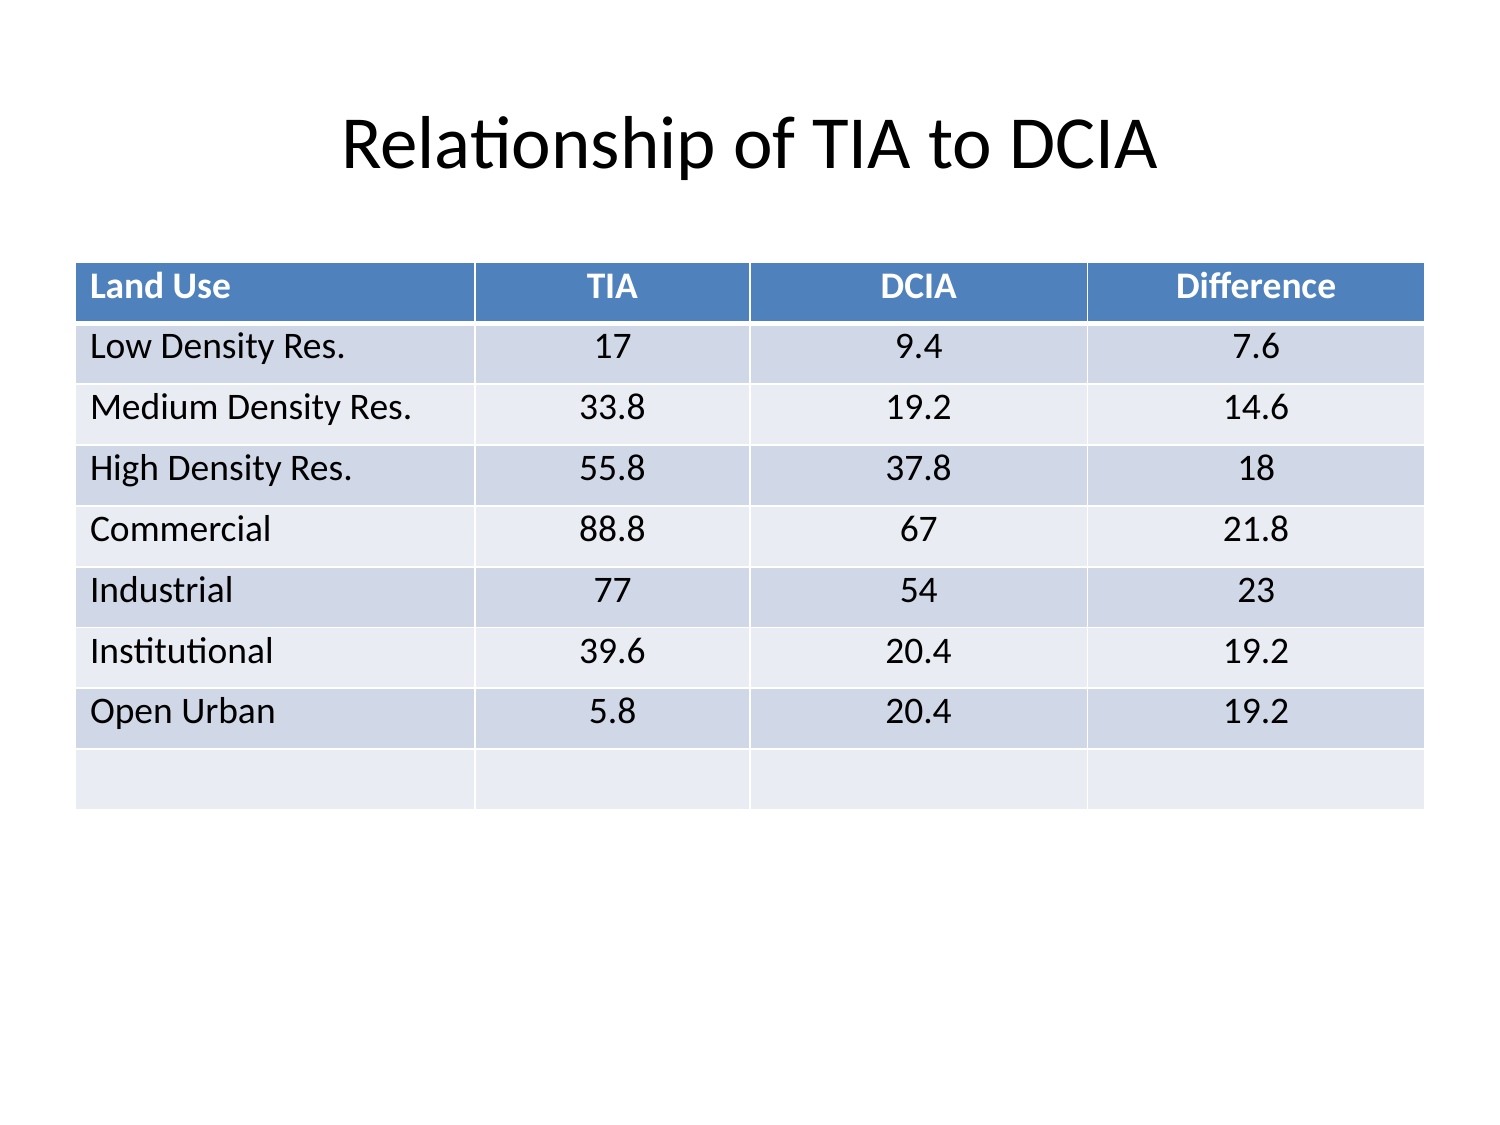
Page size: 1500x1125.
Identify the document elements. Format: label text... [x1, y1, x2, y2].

table_cell 5.8 [476, 689, 749, 748]
table_cell 37.8 [751, 446, 1087, 505]
table_cell 88.8 [476, 507, 749, 566]
table_cell Open Urban [76, 689, 474, 748]
table_cell 23 [1088, 568, 1424, 627]
table_cell [76, 750, 474, 809]
table_header DCIA [751, 263, 1087, 321]
table_cell Low Density Res. [76, 326, 474, 383]
table_cell 77 [476, 568, 749, 627]
table_cell 21.8 [1088, 507, 1424, 566]
table_cell Medium Density Res. [76, 385, 474, 444]
table_cell Industrial [76, 568, 474, 627]
table_cell 18 [1088, 446, 1424, 505]
table_cell 55.8 [476, 446, 749, 505]
table_cell 9.4 [751, 326, 1087, 383]
table_cell 19.2 [1088, 689, 1424, 748]
title Relationship of TIA to DCIA [75, 45, 1425, 233]
table_cell 67 [751, 507, 1087, 566]
table_header Land Use [76, 263, 474, 321]
table_header Difference [1088, 263, 1424, 321]
table_cell High Density Res. [76, 446, 474, 505]
table_cell 20.4 [751, 689, 1087, 748]
table_header TIA [476, 263, 749, 321]
table_cell 39.6 [476, 628, 749, 687]
table_cell 14.6 [1088, 385, 1424, 444]
table_cell 54 [751, 568, 1087, 627]
table_cell [476, 750, 749, 809]
table_cell Institutional [76, 628, 474, 687]
table_cell Commercial [76, 507, 474, 566]
table_cell 17 [476, 326, 749, 383]
table_cell 7.6 [1088, 326, 1424, 383]
table_cell 19.2 [751, 385, 1087, 444]
table_cell 20.4 [751, 628, 1087, 687]
table_cell [1088, 750, 1424, 809]
table_cell 33.8 [476, 385, 749, 444]
table_cell 19.2 [1088, 628, 1424, 687]
table_cell [751, 750, 1087, 809]
